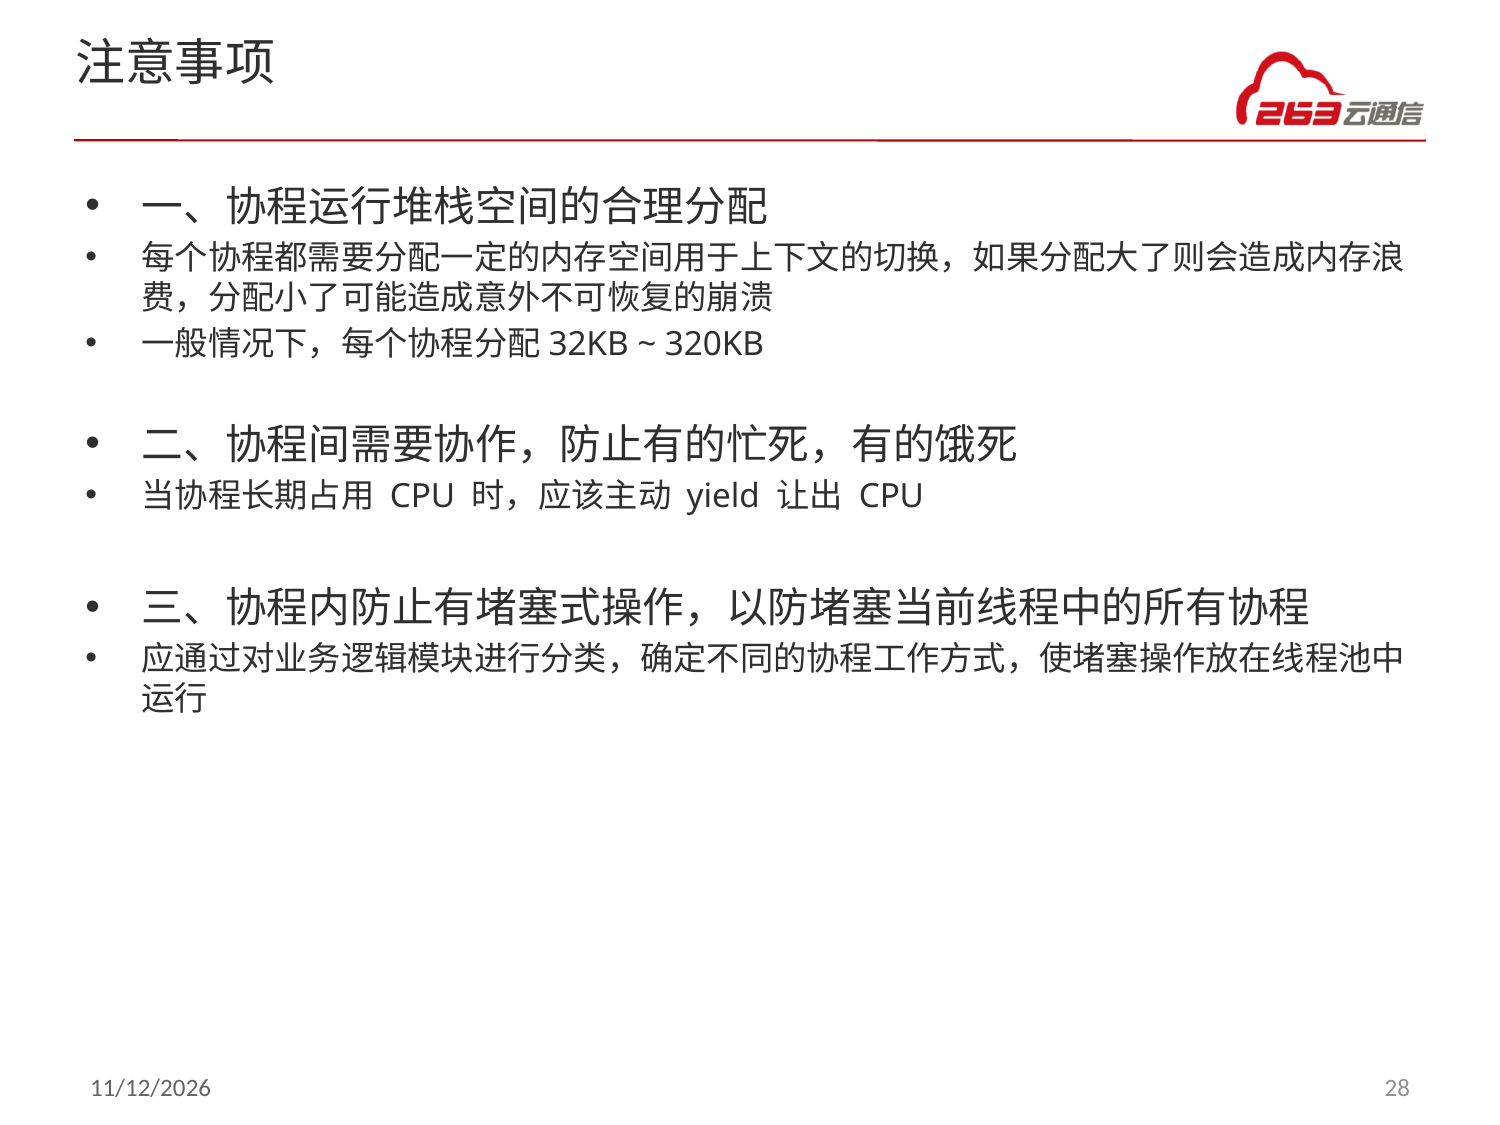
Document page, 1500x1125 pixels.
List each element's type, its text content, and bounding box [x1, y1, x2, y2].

title 注意事项 [75, 30, 1235, 136]
list 一、协程运行堆栈空间的合理分配 每个协程都需要分配一定的内存空间用于上下文的切换，如果分配大了则会造成内存浪费，分配小了可能造成意外不可恢复的崩溃 一般情况下，每个协程分配32KB ~ 320KB 二、协程间需要协作，防止有的忙死，有的饿死 当协程长期占用 CPU 时，应该主动 yield 让出 CPU 三、协程内防止有堵塞式操作，以防堵塞当前线程中的所有协程 应通过对业务逻辑模块进行分类，确定不同的协程工作方式，使堵塞操作放在线程池中运行 [70, 171, 1421, 1016]
picture [1230, 37, 1430, 141]
